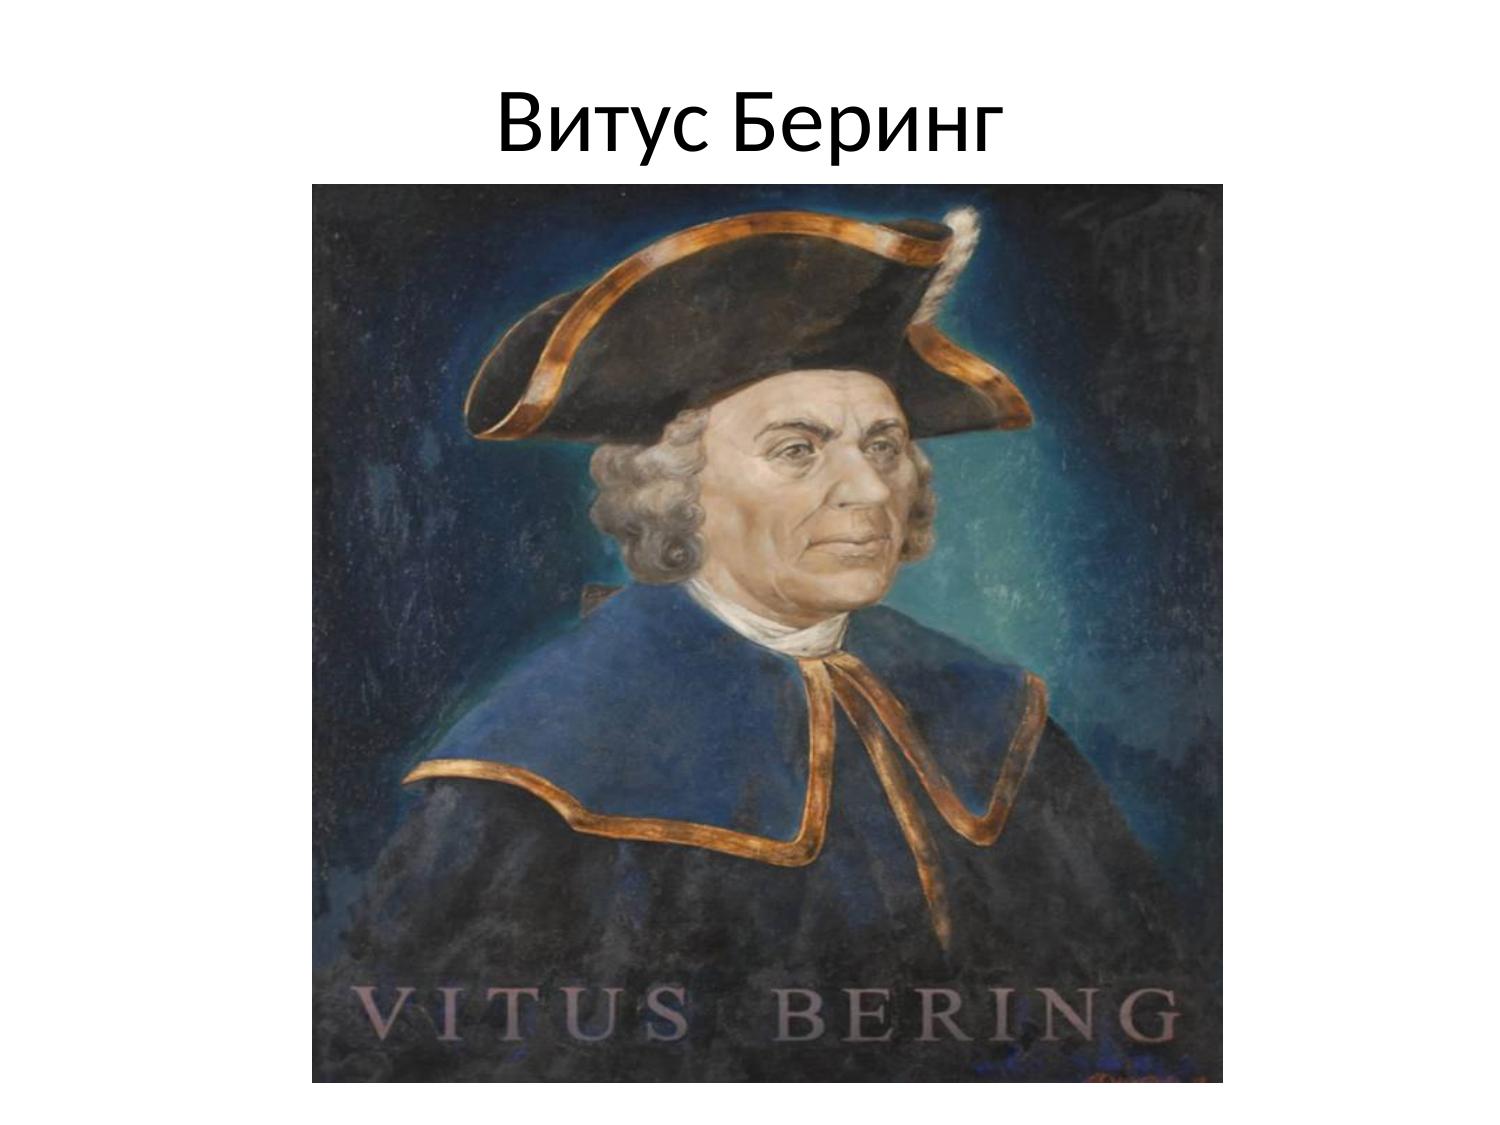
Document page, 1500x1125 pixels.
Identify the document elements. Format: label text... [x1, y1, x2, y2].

title Витус Беринг [75, 45, 1425, 185]
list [312, 184, 1223, 1083]
